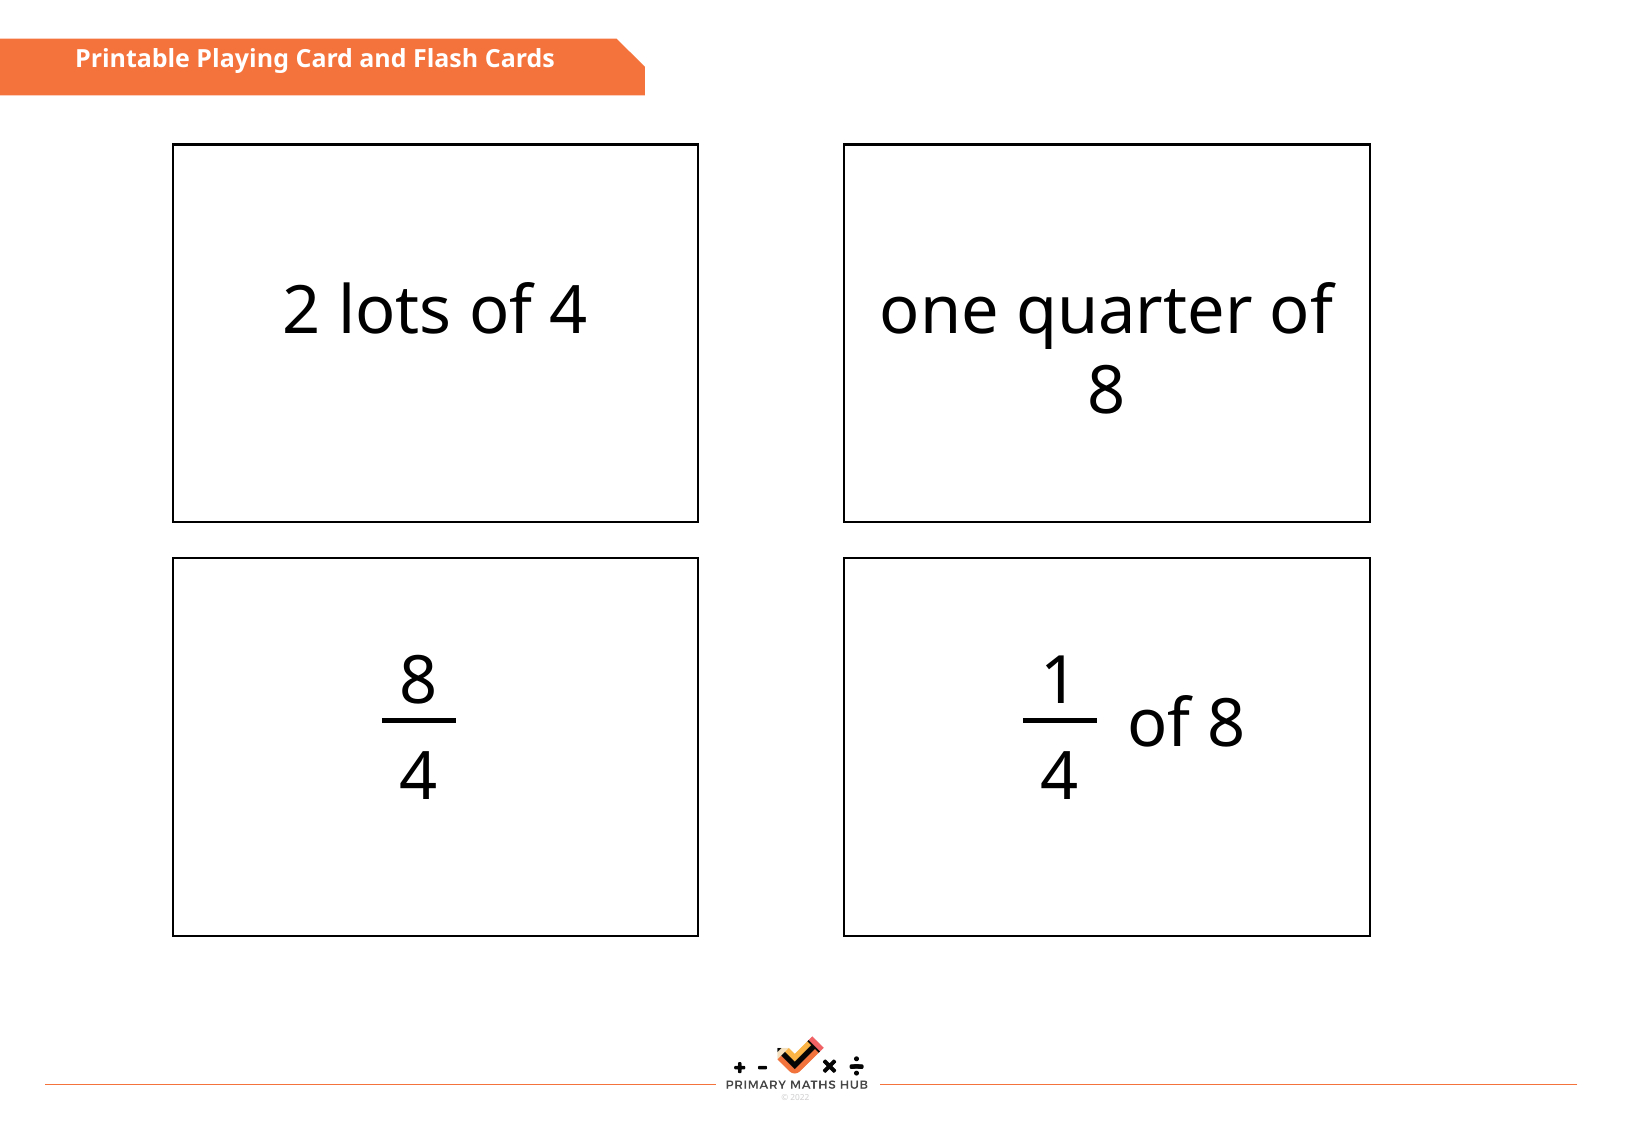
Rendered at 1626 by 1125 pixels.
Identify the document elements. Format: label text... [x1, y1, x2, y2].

text_box [172, 557, 699, 937]
text_box of 8 [1103, 672, 1270, 767]
table_cell 4 [382, 723, 456, 815]
text_box [172, 143, 699, 259]
table_header 8 [382, 625, 456, 718]
text_box [843, 143, 1371, 523]
text_box one quarter of 8 [844, 259, 1370, 435]
table_cell 4 [1023, 723, 1097, 815]
text_box 2 lots of 4 [172, 259, 699, 355]
text_box © 2022 [720, 1084, 870, 1110]
text_box [172, 355, 699, 523]
table_header 1 [1023, 625, 1097, 718]
text_box Printable Playing Card and Flash Cards [0, 37, 646, 97]
text_box [843, 557, 1371, 937]
picture [722, 1034, 872, 1094]
